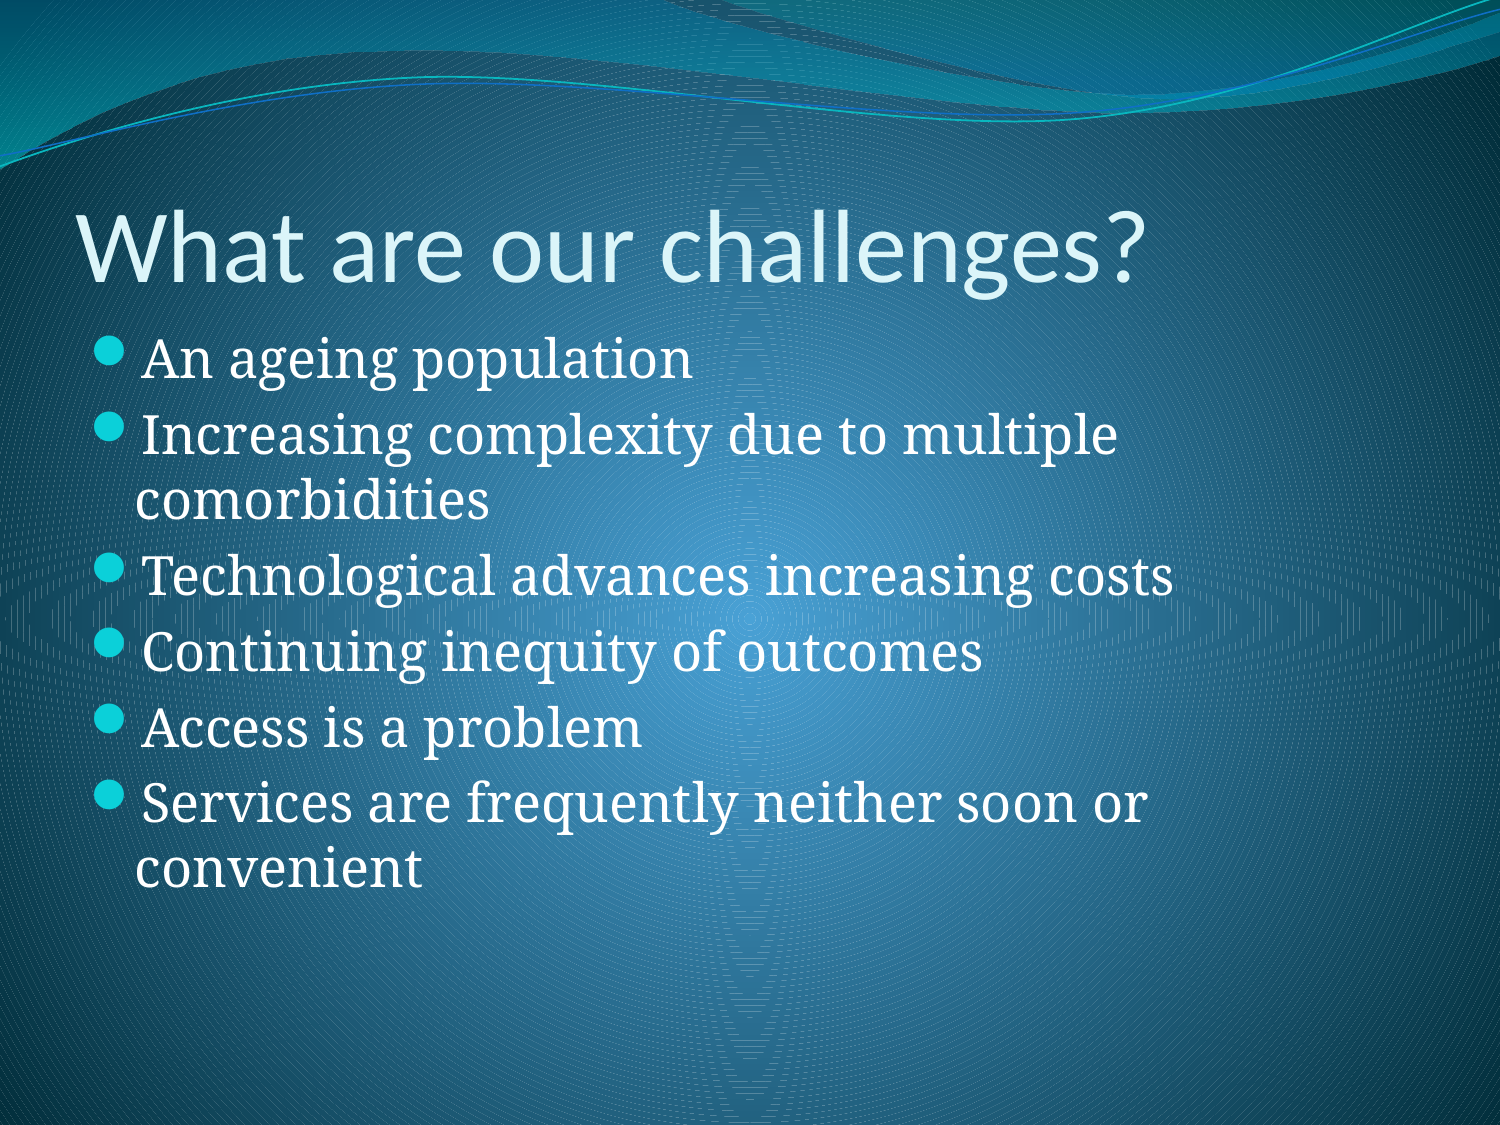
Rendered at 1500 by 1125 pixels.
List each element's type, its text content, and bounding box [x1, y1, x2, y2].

list An ageing population Increasing complexity due to multiple comorbidities Technological advances increasing costs Continuing inequity of outcomes Access is a problem Services are frequently neither soon or convenient [75, 317, 1425, 1038]
title What are our challenges? [75, 115, 1425, 303]
